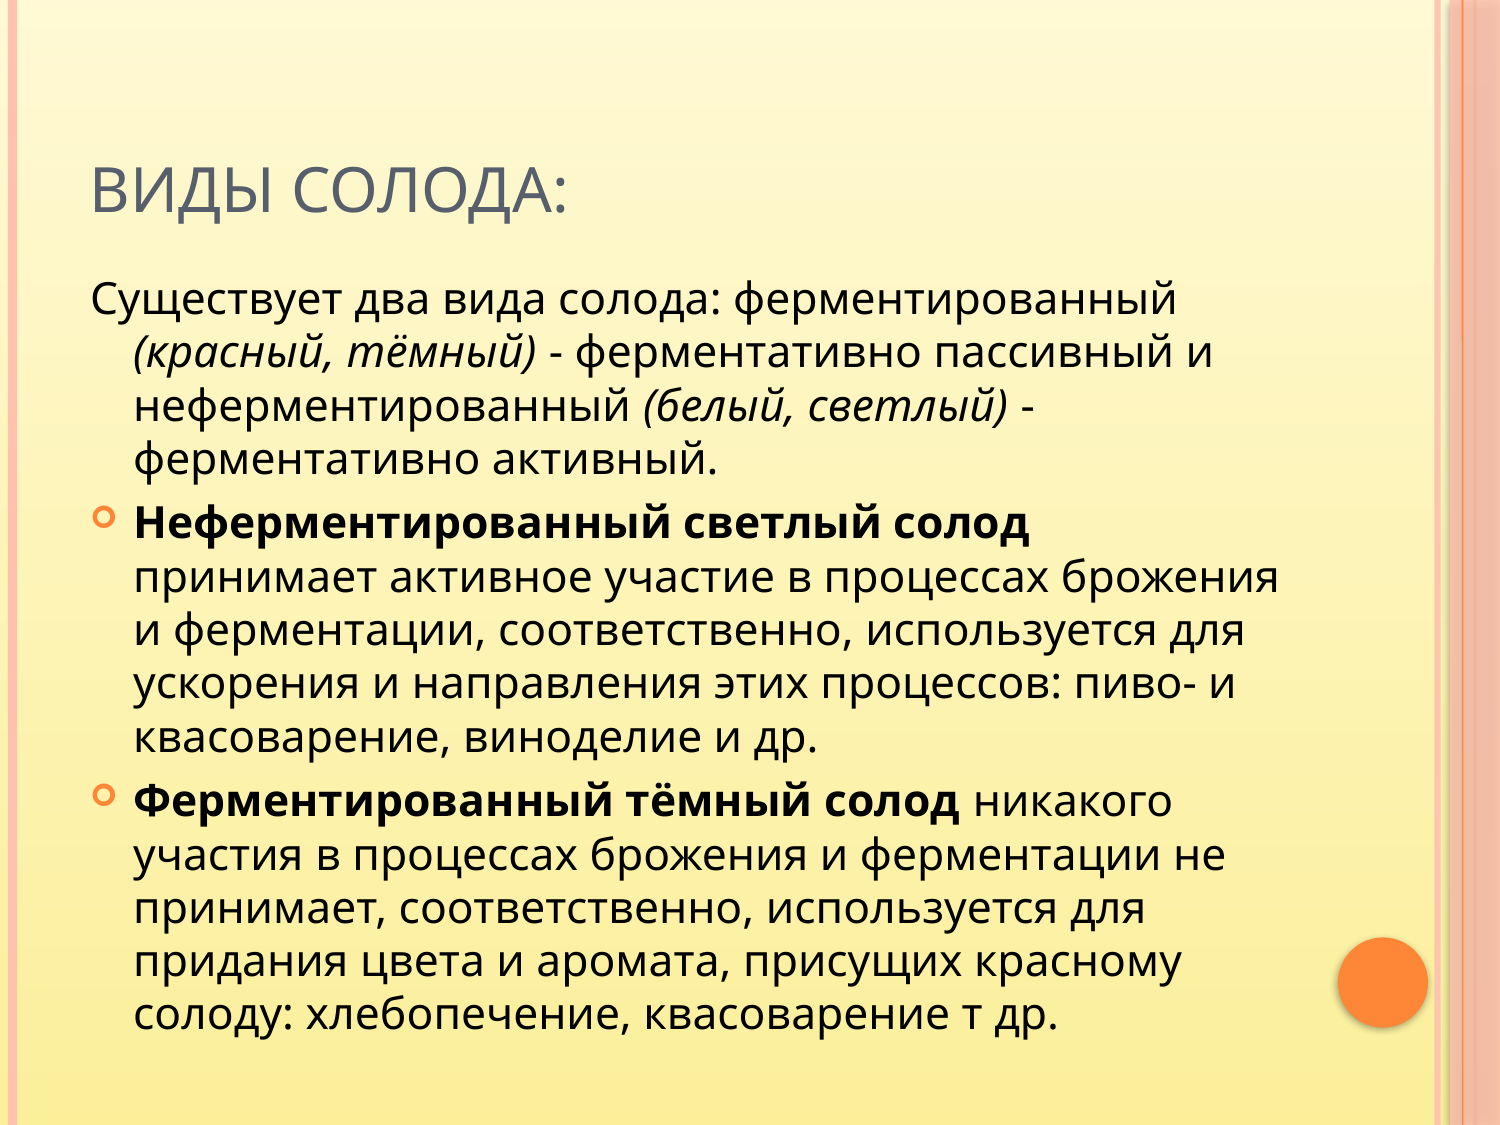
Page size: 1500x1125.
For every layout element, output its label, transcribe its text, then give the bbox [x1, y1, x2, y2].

title Виды солода: [75, 45, 1300, 233]
list Существует два вида солода: ферментированный (красный, тёмный) - ферментативно пассивный и неферментированный (белый, светлый) - ферментативно активный. Неферментированный светлый солод принимает активное участие в процессах брожения и ферментации, соответственно, используется для ускорения и направления этих процессов: пиво- и квасоварение, виноделие и др. Ферментированный тёмный солод никакого участия в процессах брожения и ферментации не принимает, соответственно, используется для придания цвета и аромата, присущих красному солоду: хлебопечение, квасоварение т др. [74, 262, 1301, 1063]
